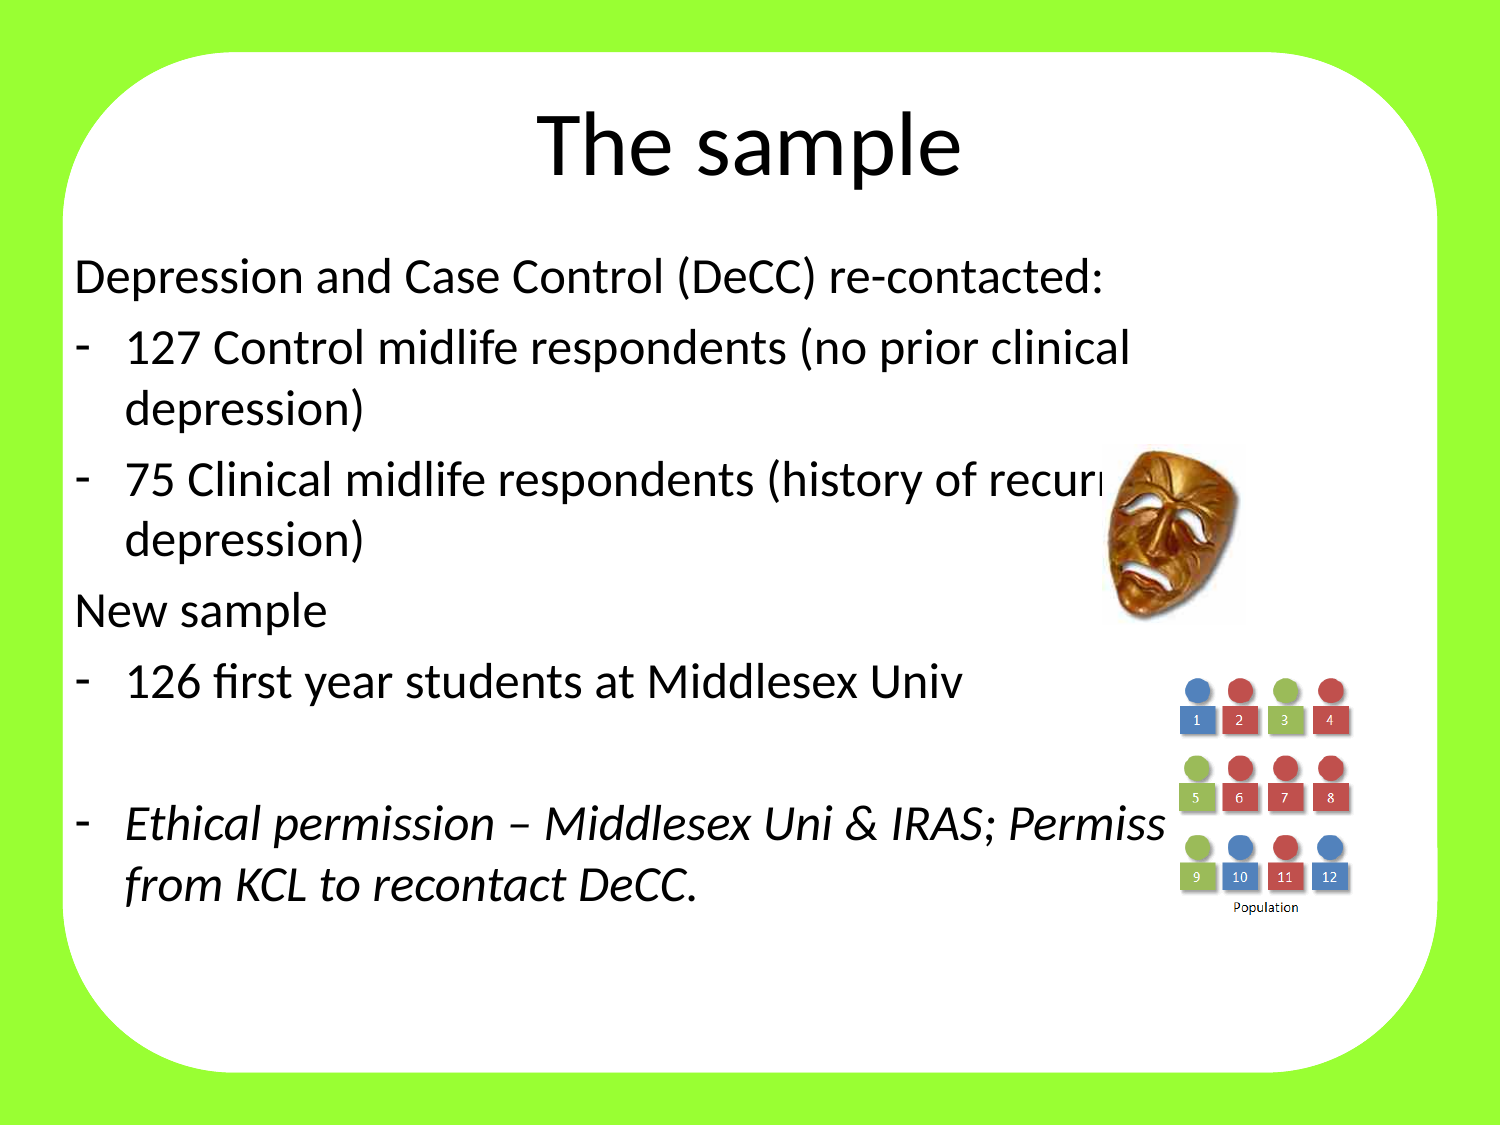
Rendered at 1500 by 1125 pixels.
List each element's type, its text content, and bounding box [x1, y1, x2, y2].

picture [1168, 668, 1364, 923]
list Depression and Case Control (DeCC) re-contacted: 127 Control midlife respondents (no prior clinical depression) 75 Clinical midlife respondents (history of recurrent depression) New sample 126 first year students at Middlesex Univ Ethical permission – Middlesex Uni & IRAS; Permission from KCL to recontact DeCC. [59, 235, 1267, 921]
picture [1102, 444, 1246, 626]
title The sample [75, 45, 1425, 233]
